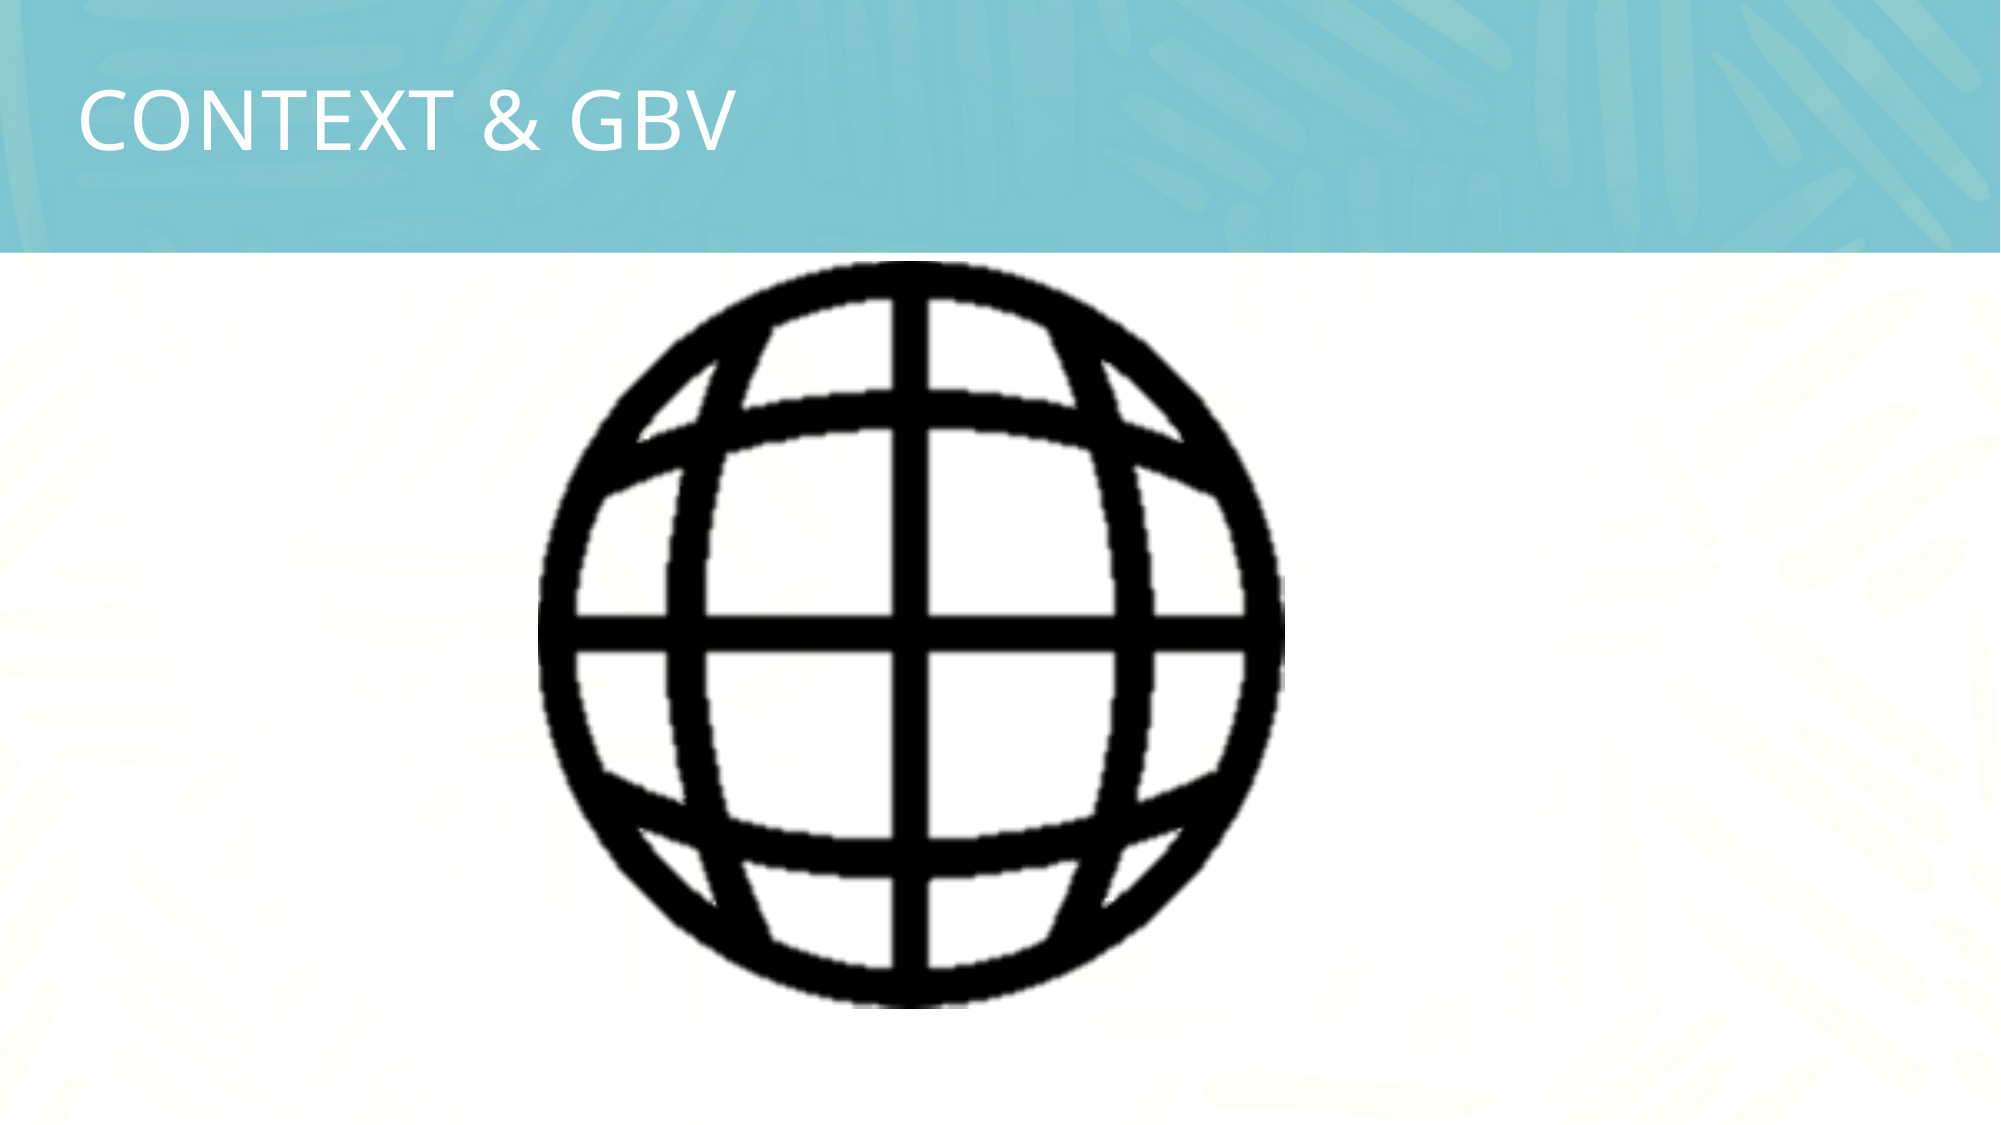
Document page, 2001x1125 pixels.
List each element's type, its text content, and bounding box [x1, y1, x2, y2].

picture [0, 0, 2000, 1125]
title Context & gbv [61, 33, 1938, 220]
